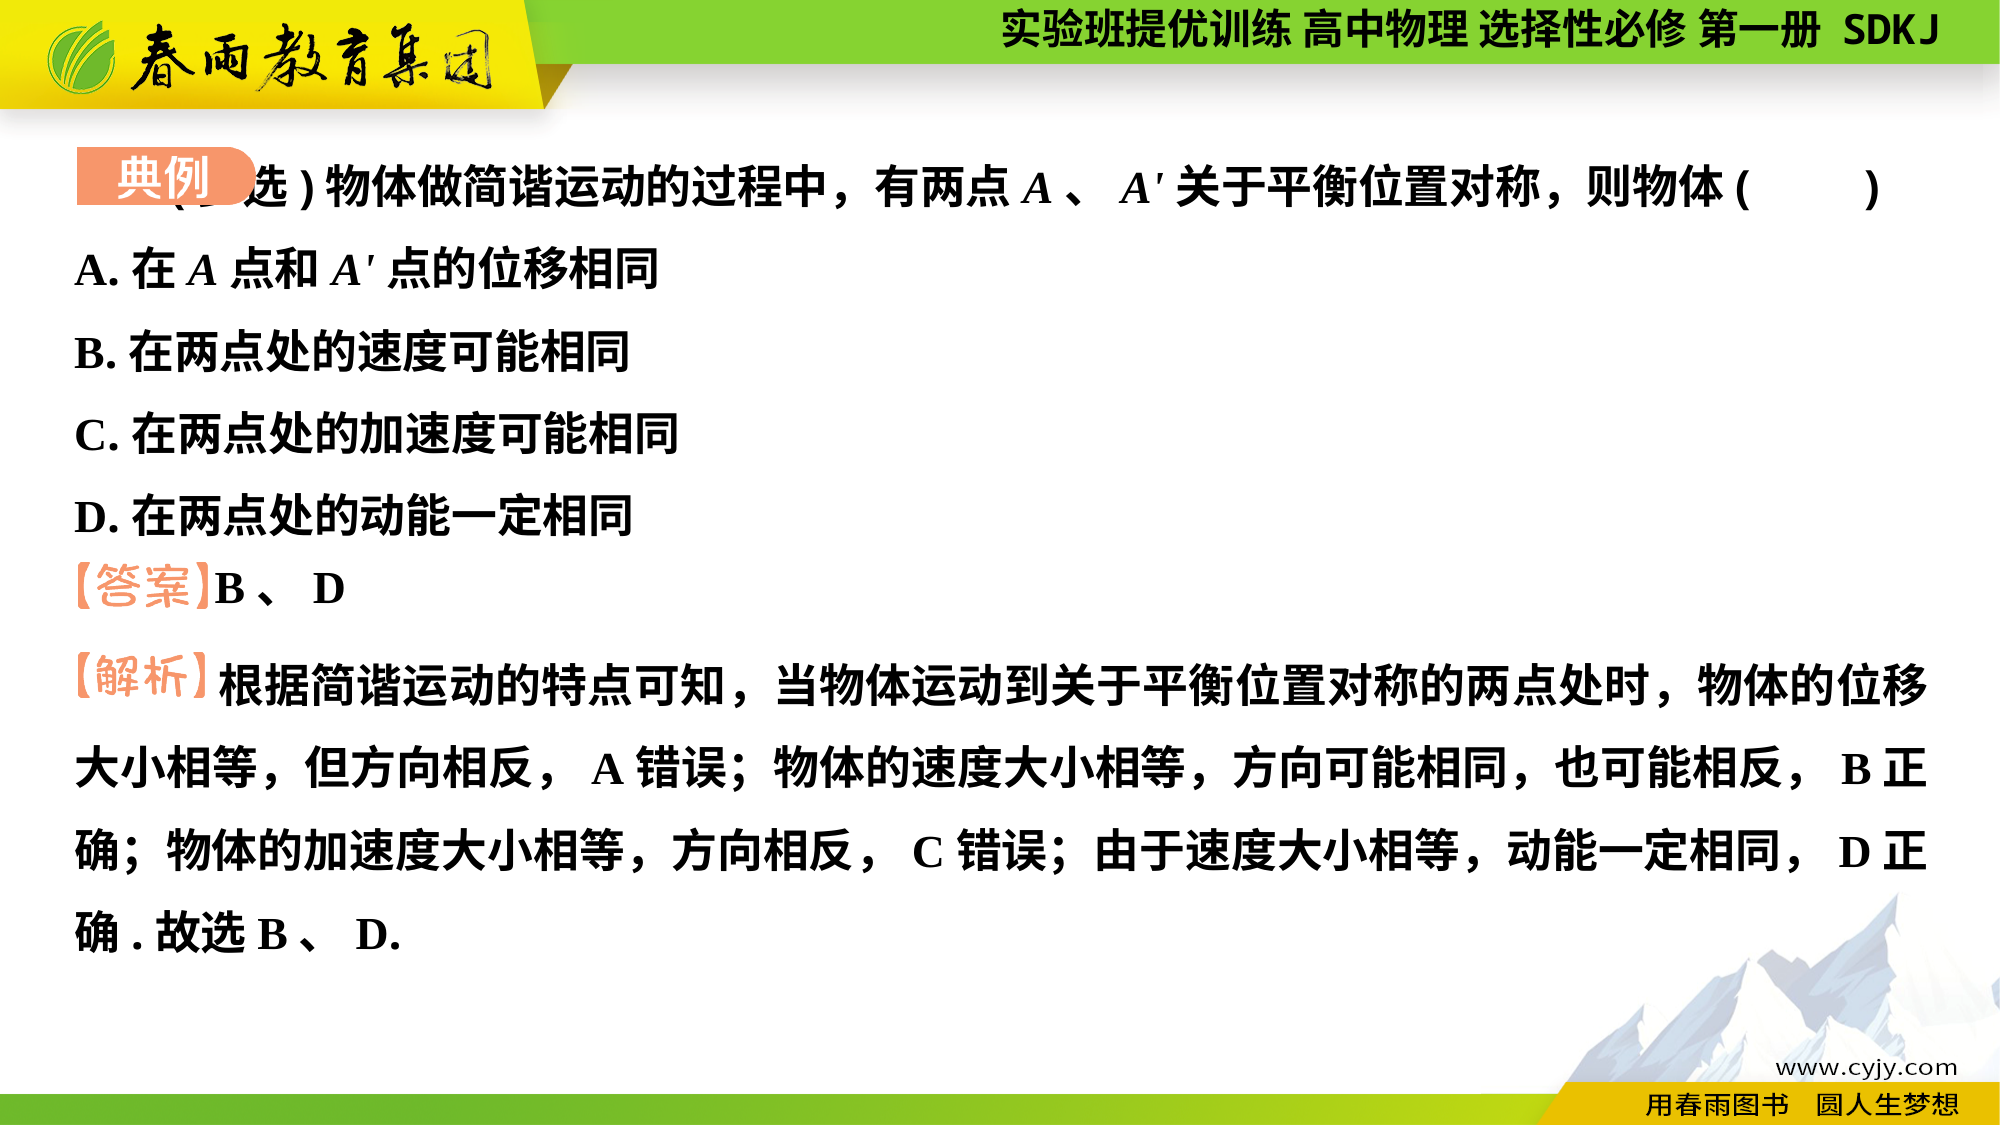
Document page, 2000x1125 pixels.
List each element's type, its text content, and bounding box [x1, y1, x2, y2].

picture [0, 0, 2000, 1125]
list (多选)物体做简谐运动的过程中，有两点A、A'关于平衡位置对称，则物体( ) A.在A点和A'点的位移相同 B.在两点处的速度可能相同 C.在两点处的加速度可能相同 D.在两点处的动能一定相同 [59, 122, 1944, 555]
text_box B、D [199, 550, 361, 621]
text_box 根据简谐运动的特点可知，当物体运动到关于平衡位置对称的两点处时，物体的位移大小相等，但方向相反，A错误；物体的速度大小相等，方向可能相同，也可能相反，B正确；物体的加速度大小相等，方向相反，C错误；由于速度大小相等，动能一定相同，D正确.故选B、D. [59, 621, 1944, 967]
